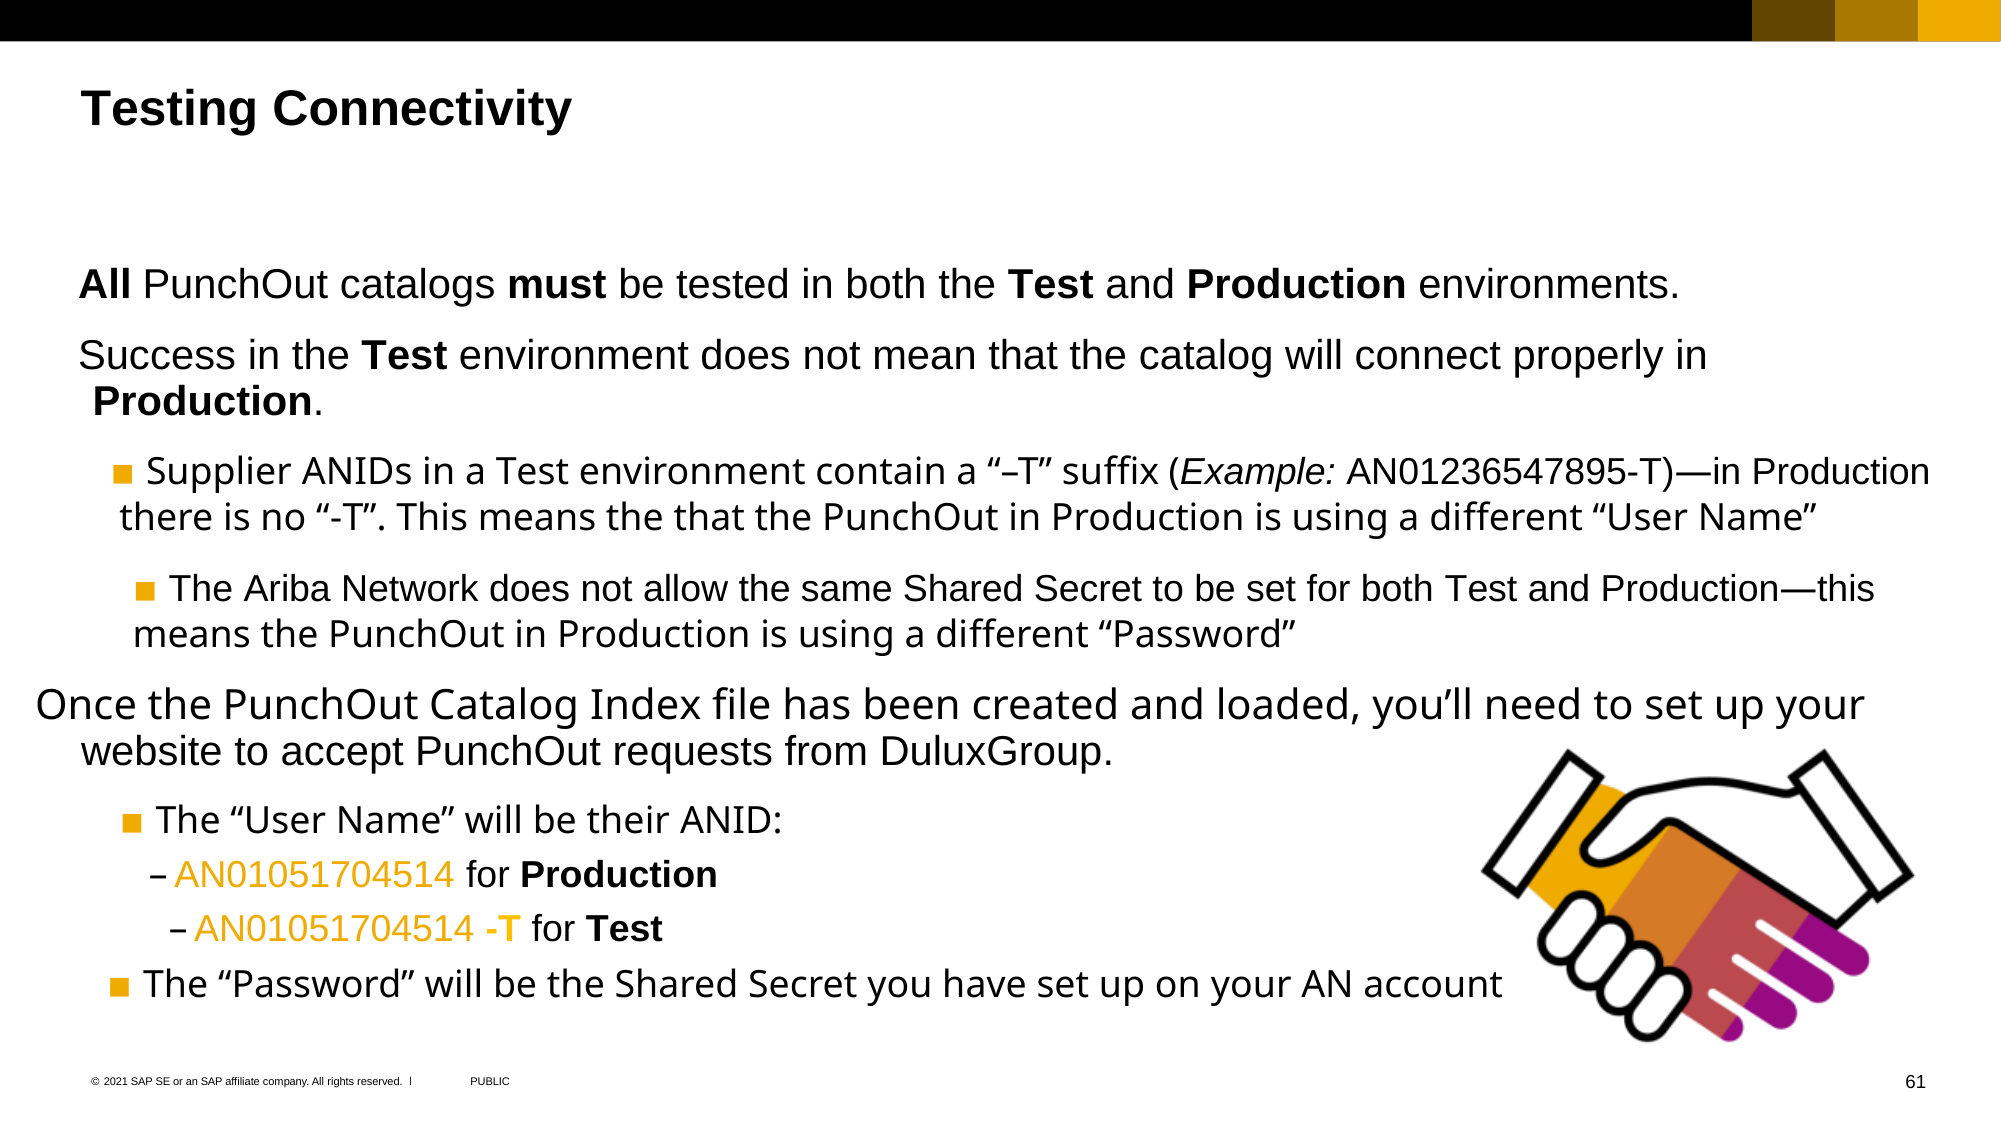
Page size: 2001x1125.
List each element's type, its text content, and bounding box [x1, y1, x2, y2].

text_box means the PunchOut in Production is using a different “Password” [132, 609, 1296, 655]
text_box –AN01051704514-T for Test [168, 904, 663, 950]
text_box ▪Supplier ANIDs in a Test environment contain a “–T” suffix (Example: AN01236547895-T)—in Production [109, 447, 1941, 493]
text_box ▪The “Password” will be the Shared Secret you have set up on your AN account [106, 960, 1430, 1006]
text_box AllPunchOut catalogs must be tested in both the Test and Productionenvironments. Success in the Test environment does not mean that the catalog will connect properly in [78, 256, 1720, 378]
text_box [0, 42, 2001, 1125]
text_box there is no “-T”. This means the that the PunchOut in Production is using a different “User Name” [119, 493, 1818, 539]
text_box ©2021 SAP SE or an SAP affiliate company. All rights reserved. ǀ PUBLIC 61 [91, 1069, 1430, 1093]
picture [1435, 636, 1958, 1125]
text_box [0, 0, 1751, 42]
text_box ▪The “User Name” will be their ANID: –AN01051704514for Production [119, 796, 783, 896]
text_box Production. [92, 373, 325, 424]
text_box Testing Connectivity [80, 75, 573, 136]
text_box [1919, 0, 2001, 42]
text_box ▪The Ariba Network does not allow the same Shared Secret to be set for both Test and Production—this [132, 563, 1886, 609]
text_box [1836, 0, 1919, 42]
text_box website to accept PunchOut requests from DuluxGroup. [81, 723, 1115, 774]
text_box Once the PunchOut Catalog Index file has been created and loaded, you’ll need to set up your [35, 677, 1430, 728]
text_box [1751, 0, 1836, 42]
